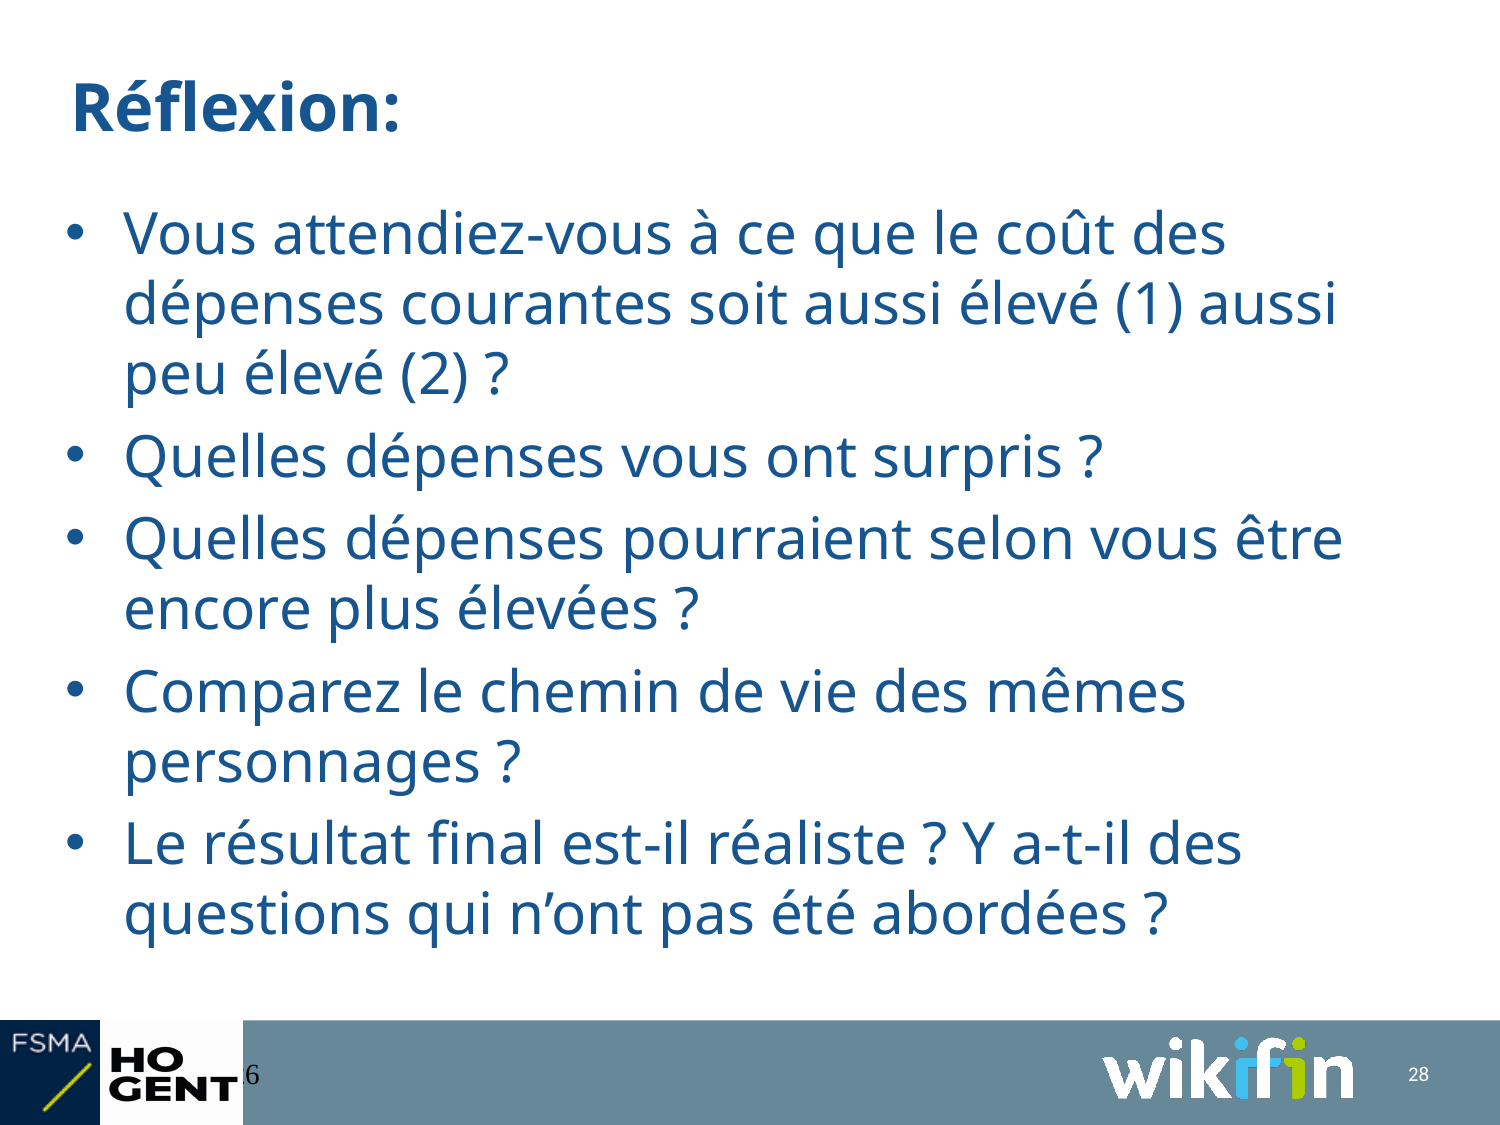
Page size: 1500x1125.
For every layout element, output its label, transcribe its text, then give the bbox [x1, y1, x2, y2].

list Vous attendiez-vous à ce que le coût des dépenses courantes soit aussi élevé (1) aussi peu élevé (2) ? Quelles dépenses vous ont surpris ? Quelles dépenses pourraient selon vous être encore plus élevées ? Comparez le chemin de vie des mêmes personnages ? Le résultat final est-il réaliste ? Y a-t-il des questions qui n’ont pas été abordées ? [64, 196, 1420, 1021]
slide_number 28 [1355, 1020, 1430, 1125]
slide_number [243, 1020, 396, 1125]
picture [1102, 1037, 1353, 1099]
title Réflexion: [70, 78, 1425, 220]
picture [0, 1020, 243, 1125]
